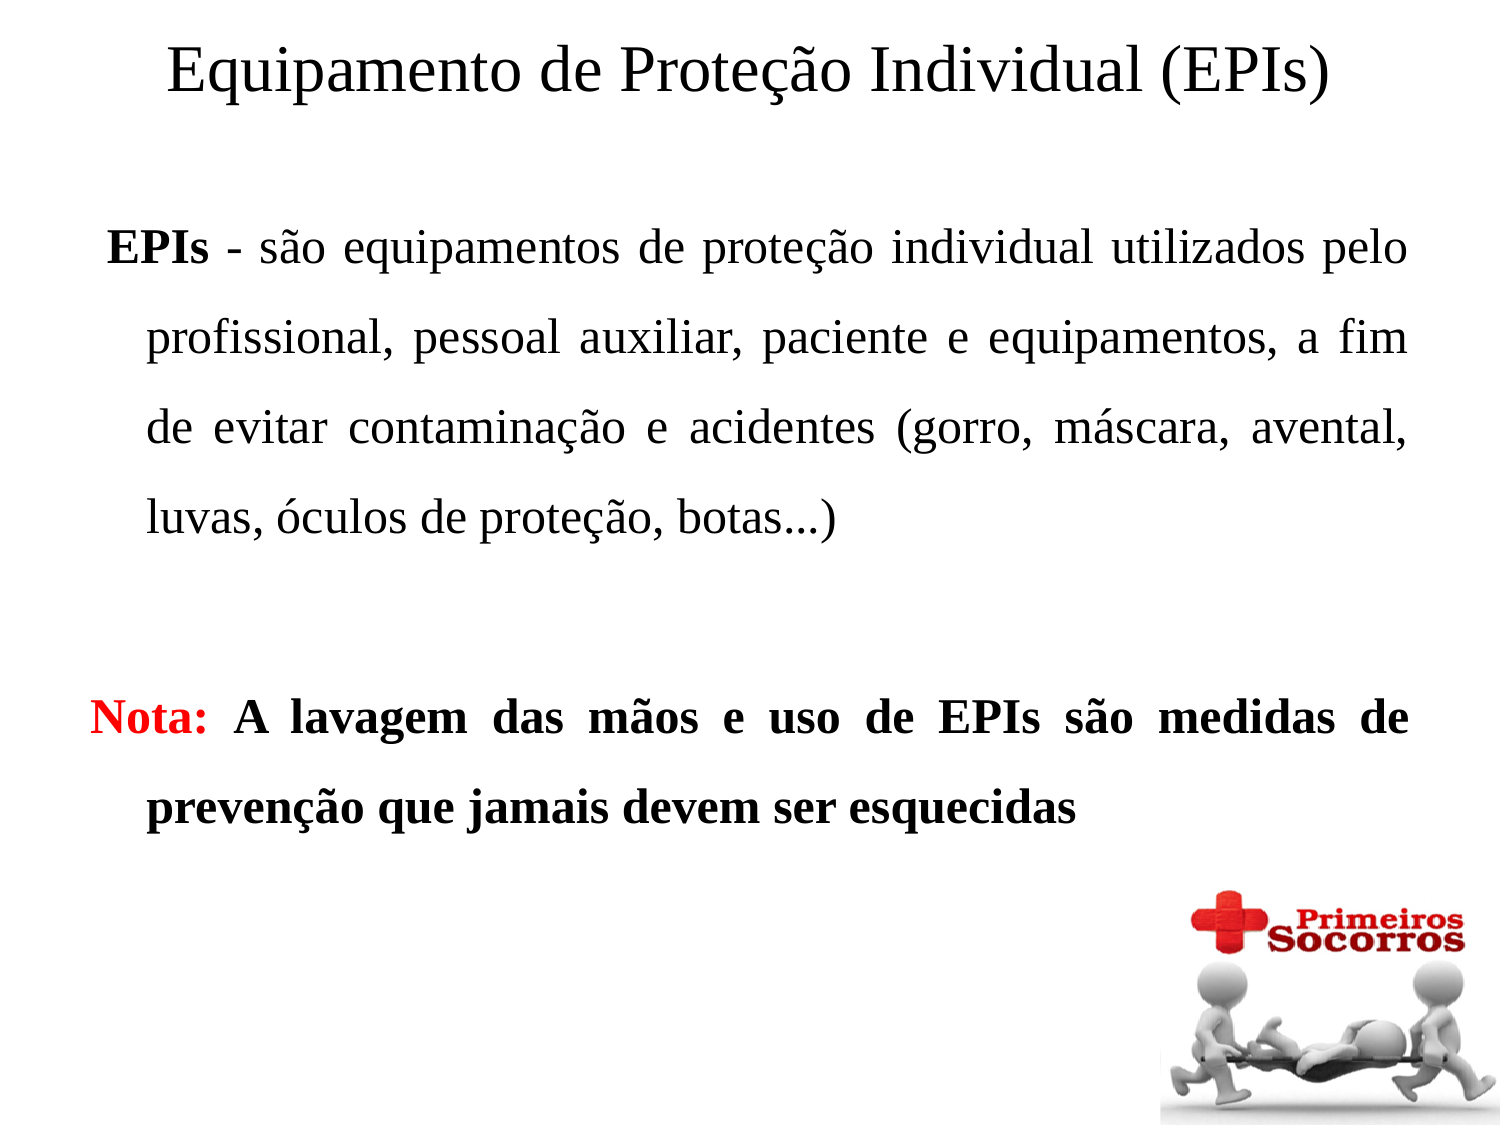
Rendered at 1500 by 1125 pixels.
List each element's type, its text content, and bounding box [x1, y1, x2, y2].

picture [1159, 890, 1500, 1125]
list EPIs - são equipamentos de proteção individual utilizados pelo profissional, pessoal auxiliar, paciente e equipamentos, a fim de evitar contaminação e acidentes (gorro, máscara, avental, luvas, óculos de proteção, botas...) Nota: A lavagem das mãos e uso de EPIs são medidas de prevenção que jamais devem ser esquecidas [75, 175, 1425, 1005]
title Equipamento de Proteção Individual (EPIs) [75, 0, 1425, 129]
